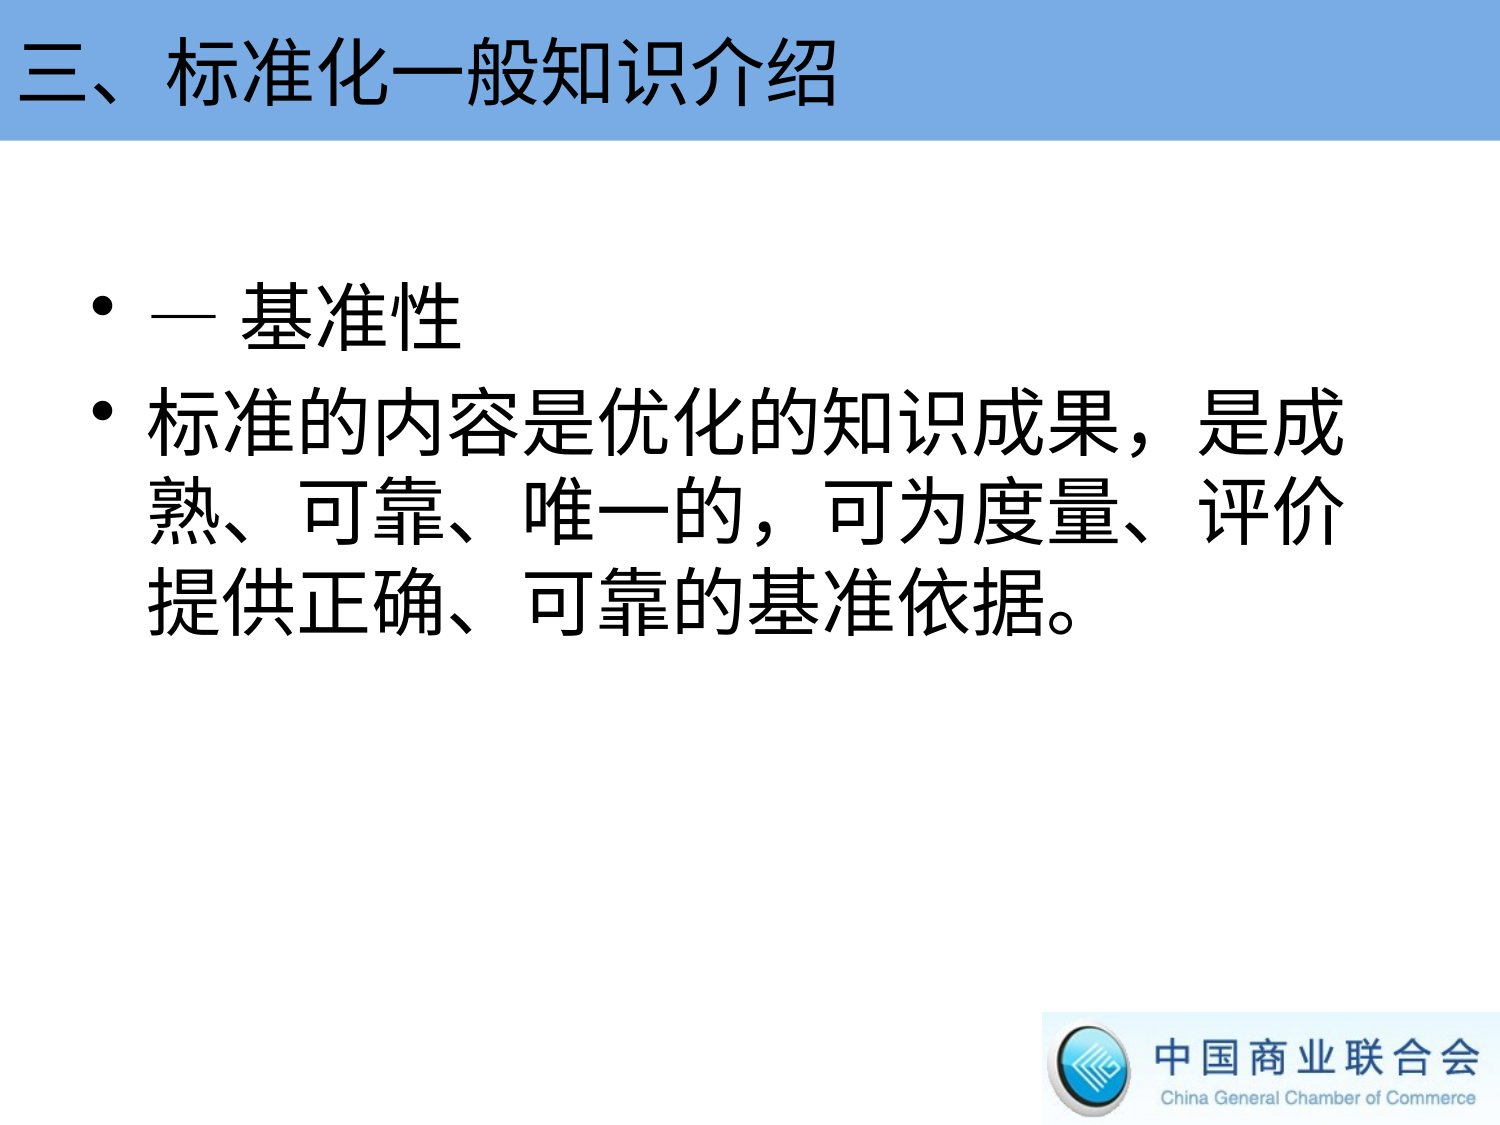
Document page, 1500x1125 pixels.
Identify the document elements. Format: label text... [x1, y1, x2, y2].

text_box 三、标准化一般知识介绍 [0, 0, 1032, 141]
picture [1042, 1012, 1500, 1125]
list —基准性 标准的内容是优化的知识成果，是成熟、可靠、唯一的，可为度量、评价提供正确、可靠的基准依据。 [74, 262, 1426, 1006]
